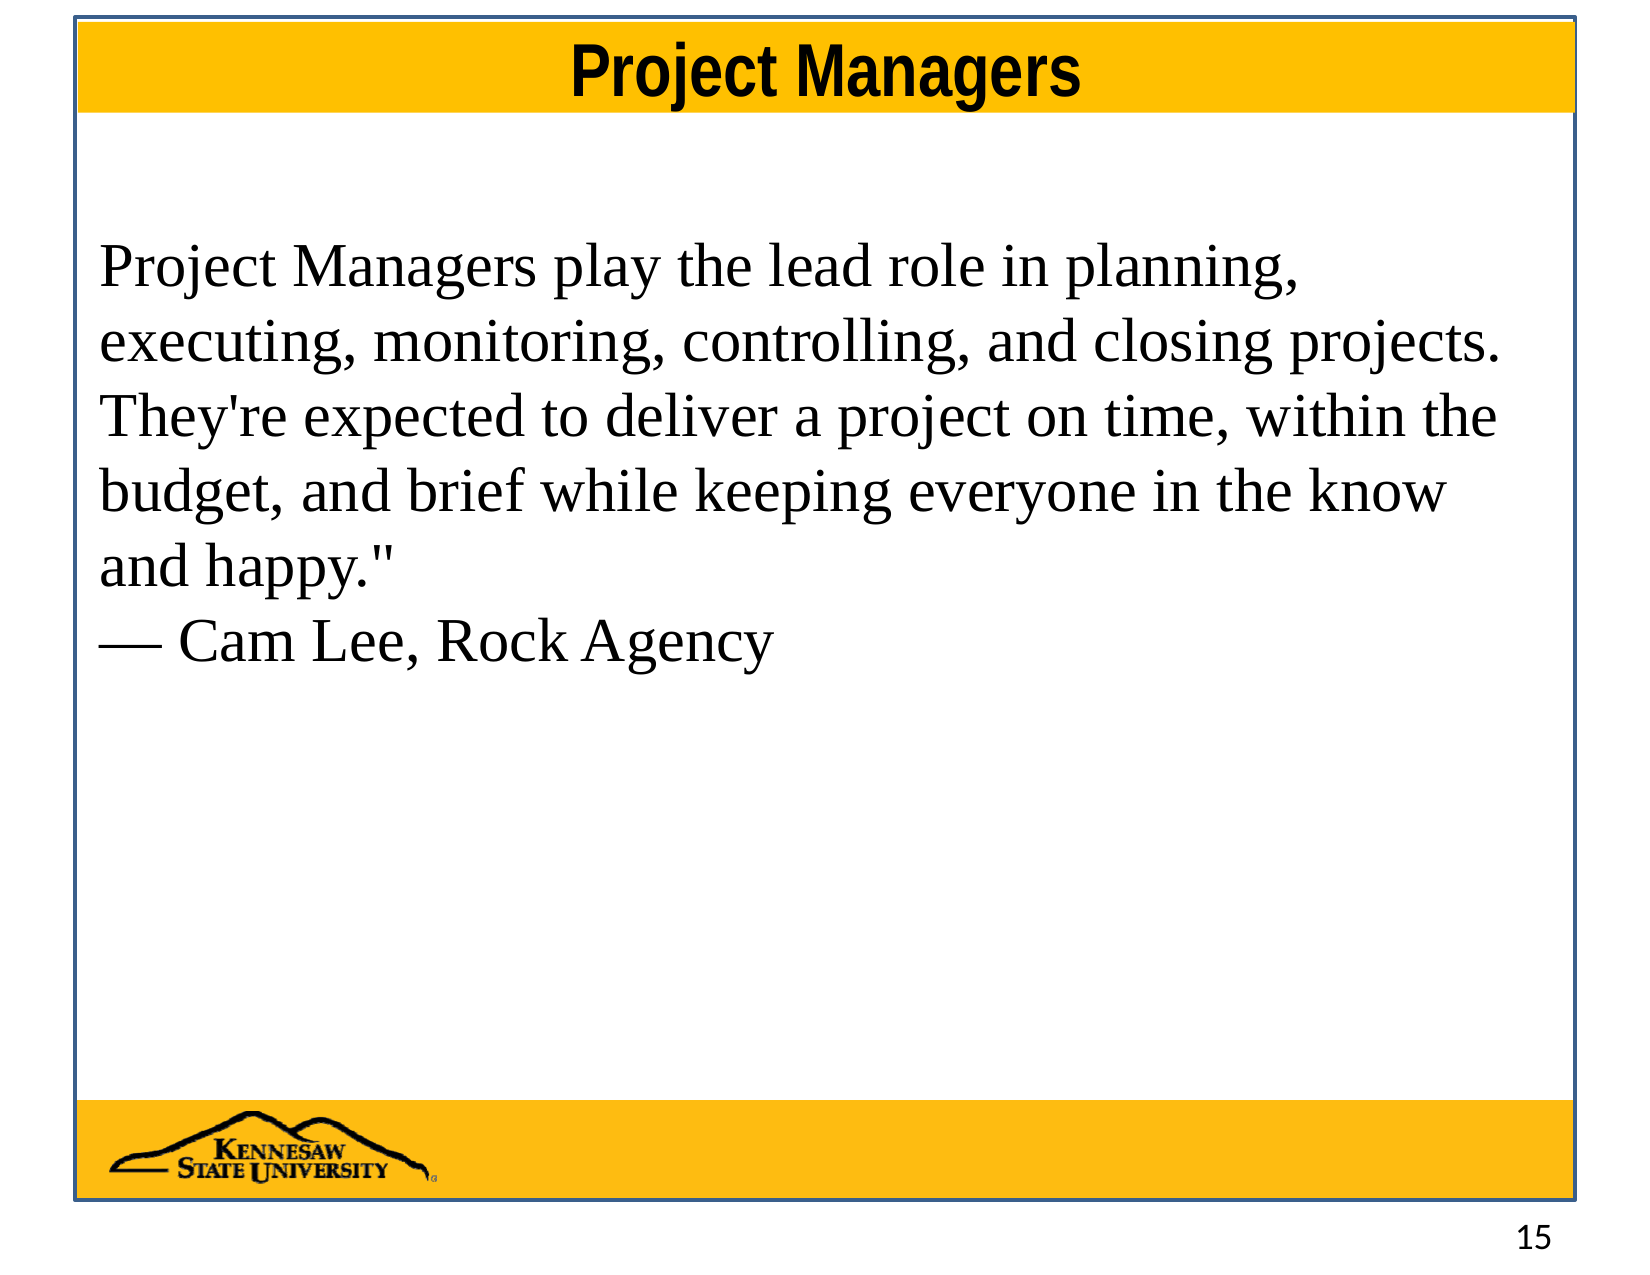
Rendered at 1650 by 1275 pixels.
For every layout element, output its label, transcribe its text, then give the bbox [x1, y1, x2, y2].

picture [108, 1111, 437, 1184]
title Project Managers [77, 21, 1575, 113]
list Project Managers play the lead role in planning, executing, monitoring, controlling, and closing projects. They're expected to deliver a project on time, within the budget, and brief while keeping everyone in the know and happy." — Cam Lee, Rock Agency [99, 223, 1550, 679]
